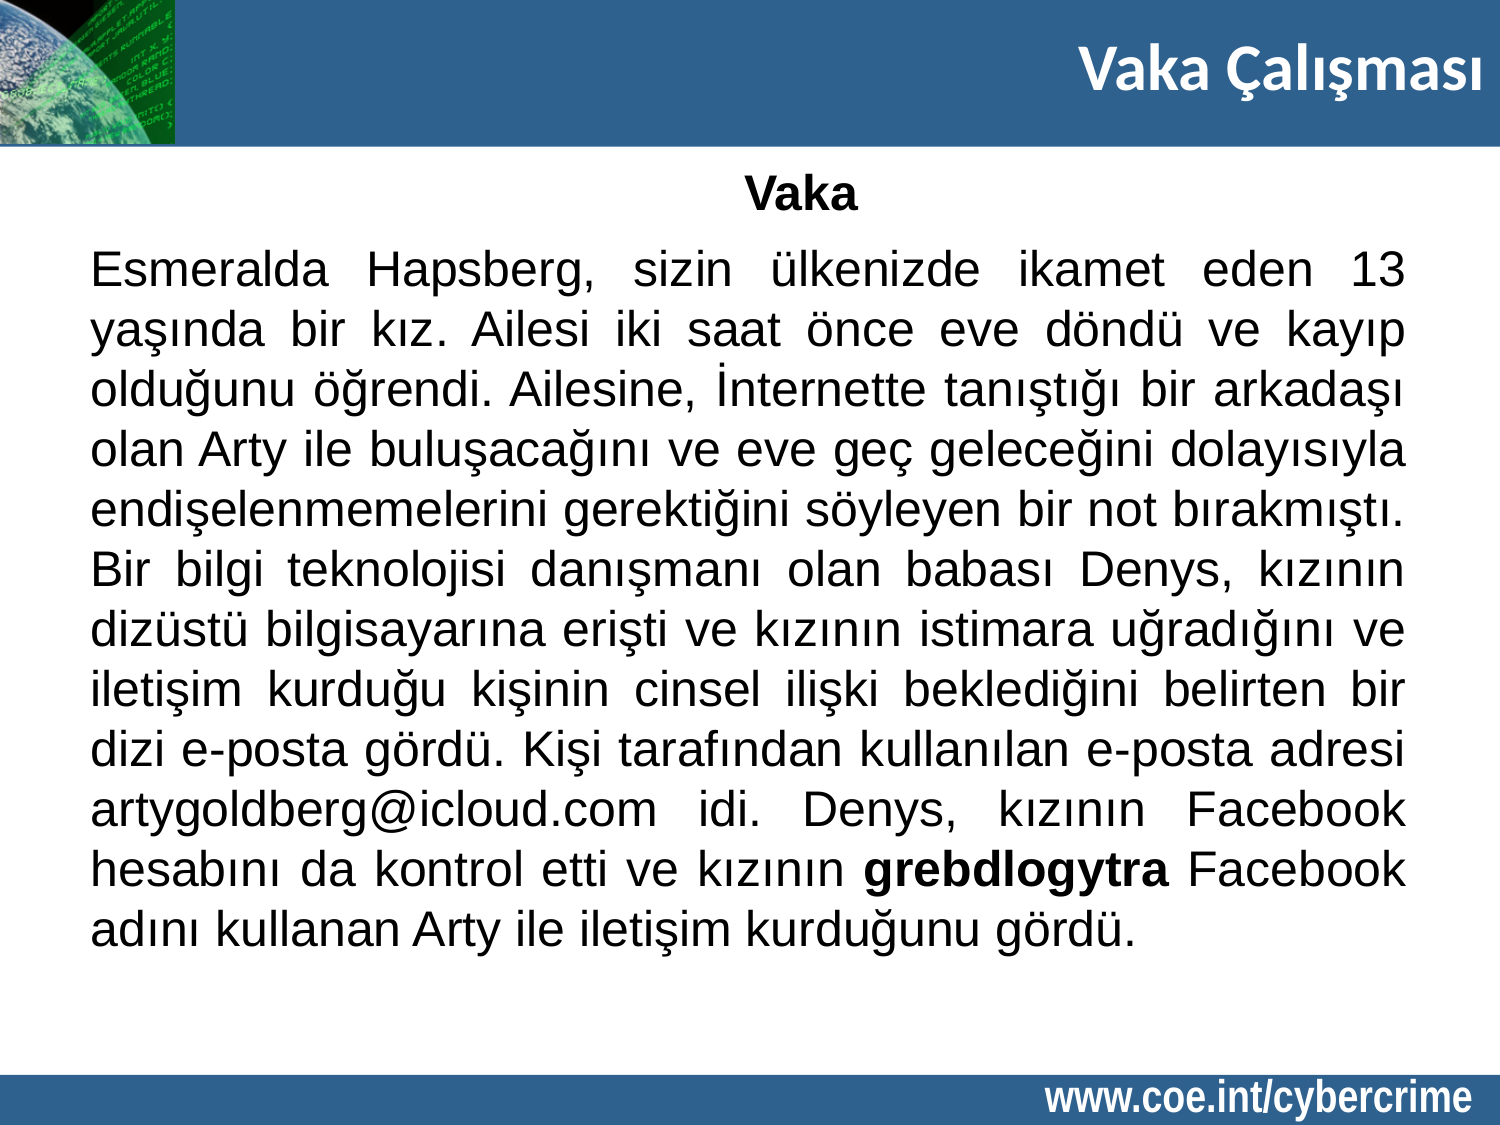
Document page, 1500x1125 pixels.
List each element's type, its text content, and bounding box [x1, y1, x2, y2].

text_box Vaka Çalışması [177, 0, 1500, 149]
text_box Esmeralda Hapsberg, sizin ülkenizde ikamet eden 13 yaşında bir kız. Ailesi iki saat önce eve döndü ve kayıp olduğunu öğrendi. Ailesine, İnternette tanıştığı bir arkadaşı olan Arty ile buluşacağını ve eve geç geleceğini dolayısıyla endişelenmemelerini gerektiğini söyleyen bir not bırakmıştı. Bir bilgi teknolojisi danışmanı olan babası Denys, kızının dizüstü bilgisayarına erişti ve kızının istimara uğradığını ve iletişim kurduğu kişinin cinsel ilişki beklediğini belirten bir dizi e-posta gördü. Kişi tarafından kullanılan e-posta adresi artygoldberg@icloud.com idi. Denys, kızının Facebook hesabını da kontrol etti ve kızının grebdlogytra Facebook adını kullanan Arty ile iletişim kurduğunu gördü. [76, 228, 1422, 964]
picture [0, 0, 175, 144]
text_box Vaka [212, 152, 1200, 228]
text_box [0, 1073, 1030, 1125]
text_box www.coe.int/cybercrime [1030, 1059, 1500, 1125]
